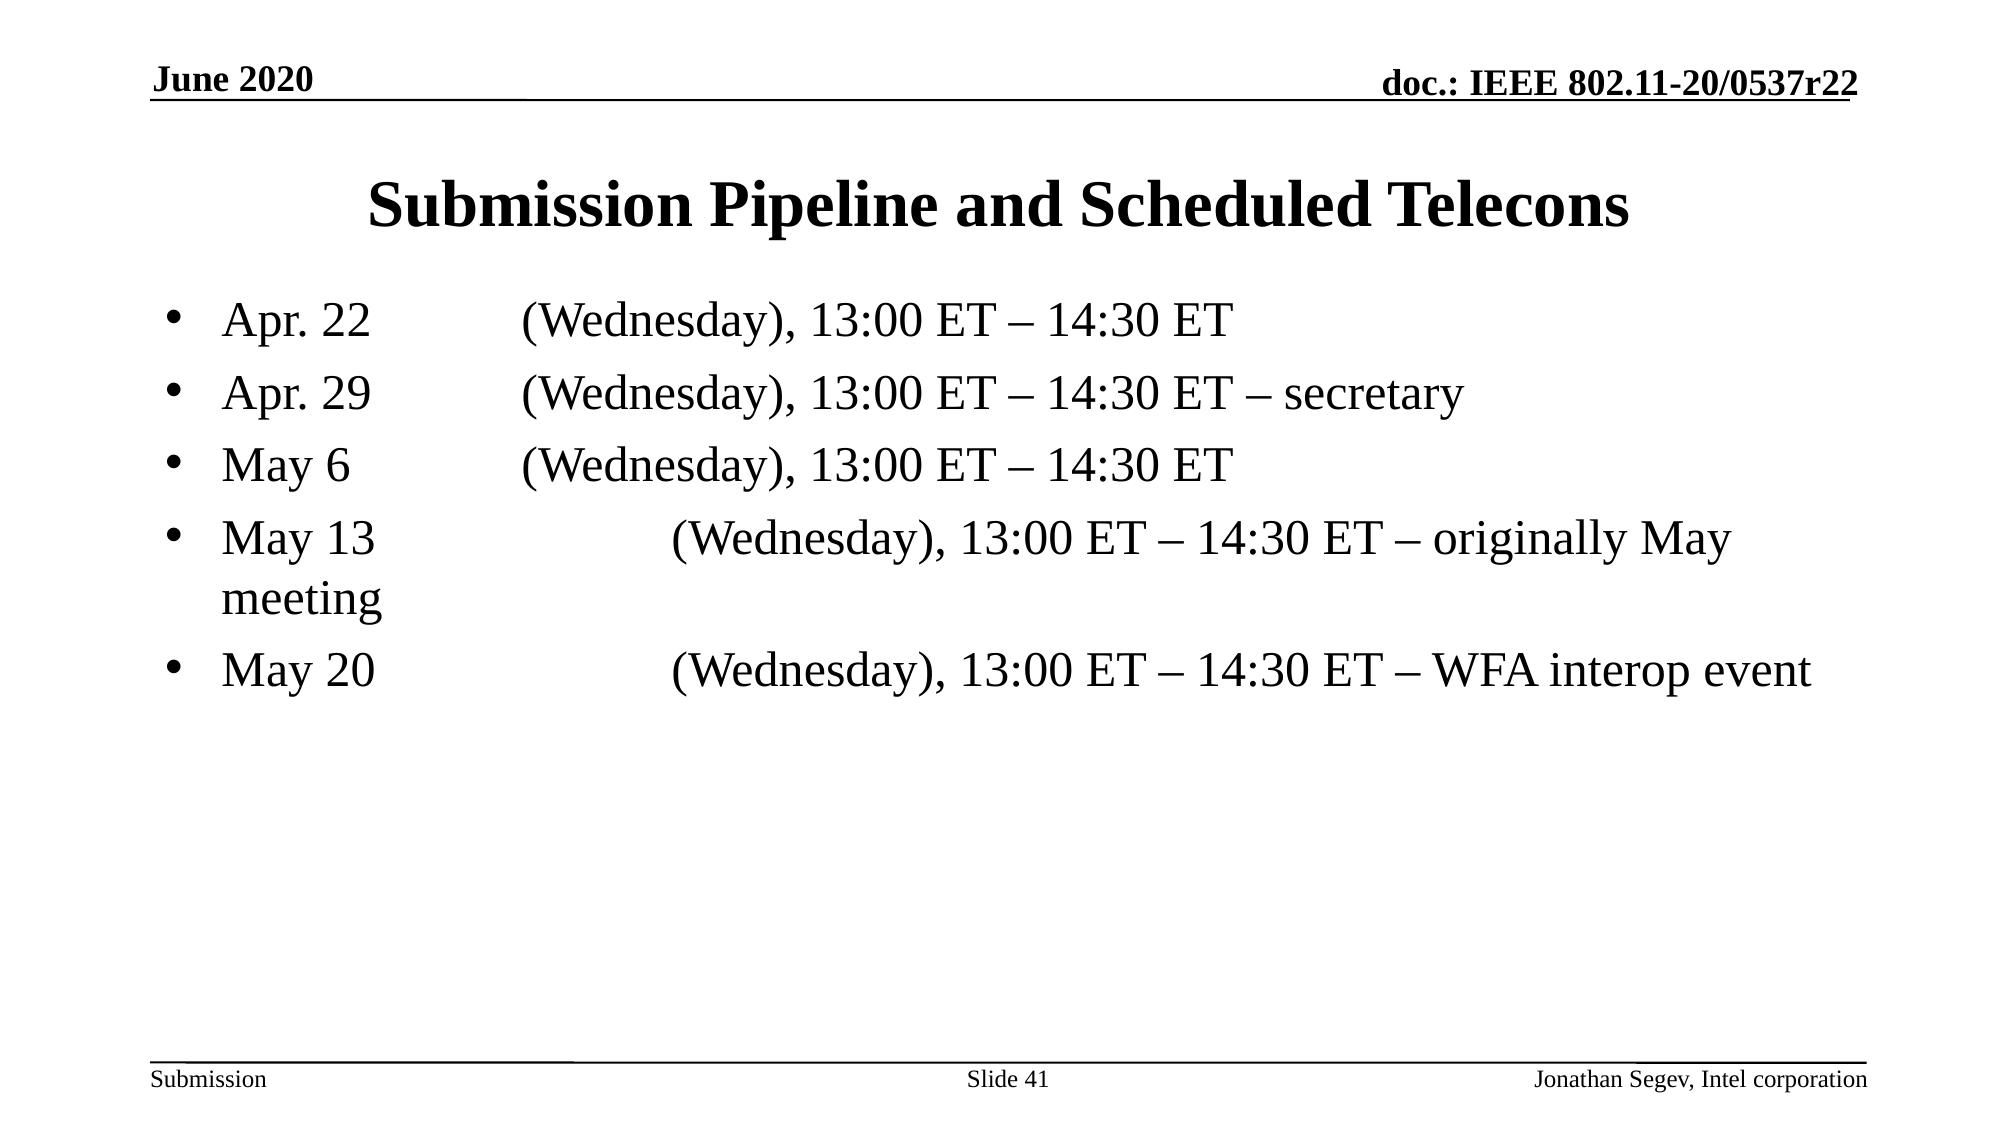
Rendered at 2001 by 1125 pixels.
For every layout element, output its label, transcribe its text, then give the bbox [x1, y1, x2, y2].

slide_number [152, 54, 563, 100]
footer Jonathan Segev, Intel corporation [1171, 1061, 1869, 1093]
slide_number Slide 41 [950, 1061, 1067, 1123]
list Apr. 22 (Wednesday), 13:00 ET – 14:30 ET Apr. 29 (Wednesday), 13:00 ET – 14:30 ET – secretary May 6 (Wednesday), 13:00 ET – 14:30 ET May 13 (Wednesday), 13:00 ET – 14:30 ET – originally May meeting May 20 (Wednesday), 13:00 ET – 14:30 ET – WFA interop event [149, 278, 1850, 670]
title Submission Pipeline and Scheduled Telecons [149, 112, 1850, 278]
